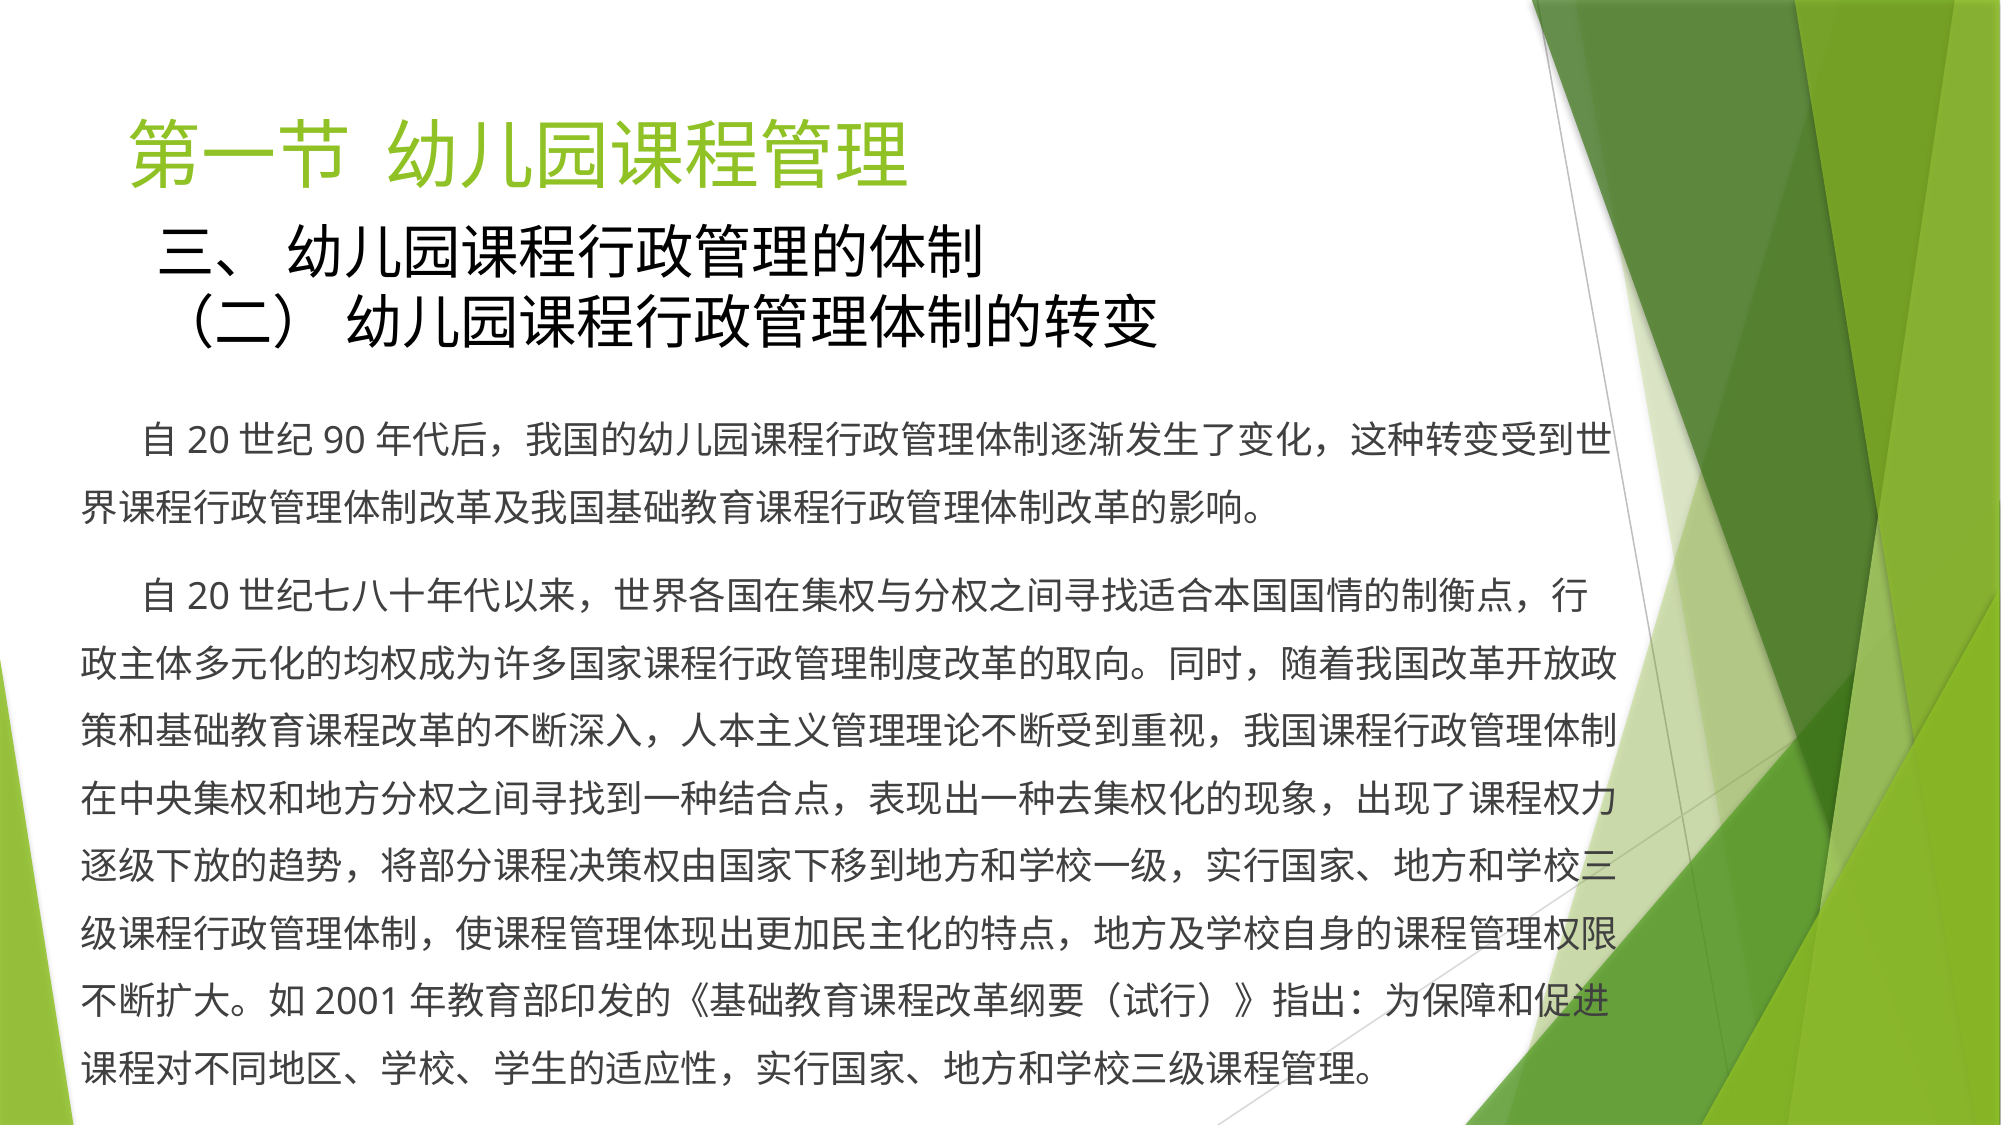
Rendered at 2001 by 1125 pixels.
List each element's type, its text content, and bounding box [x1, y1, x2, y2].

title 第一节 幼儿园课程管理 [111, 99, 1522, 317]
list 自20世纪90年代后，我国的幼儿园课程行政管理体制逐渐发生了变化，这种转变受到世界课程行政管理体制改革及我国基础教育课程行政管理体制改革的影响。 自20世纪七八十年代以来，世界各国在集权与分权之间寻找适合本国国情的制衡点，行政主体多元化的均权成为许多国家课程行政管理制度改革的取向。同时，随着我国改革开放政策和基础教育课程改革的不断深入，人本主义管理理论不断受到重视，我国课程行政管理体制在中央集权和地方分权之间寻找到一种结合点，表现出一种去集权化的现象，出现了课程权力逐级下放的趋势，将部分课程决策权由国家下移到地方和学校一级，实行国家、地方和学校三级课程行政管理体制，使课程管理体现出更加民主化的特点，地方及学校自身的课程管理权限不断扩大。如2001年教育部印发的《基础教育课程改革纲要（试行）》指出：为保障和促进课程对不同地区、学校、学生的适应性，实行国家、地方和学校三级课程管理。 [65, 386, 1636, 1112]
text_box 三、 幼儿园课程行政管理的体制 （二） 幼儿园课程行政管理体制的转变 [141, 208, 1451, 363]
